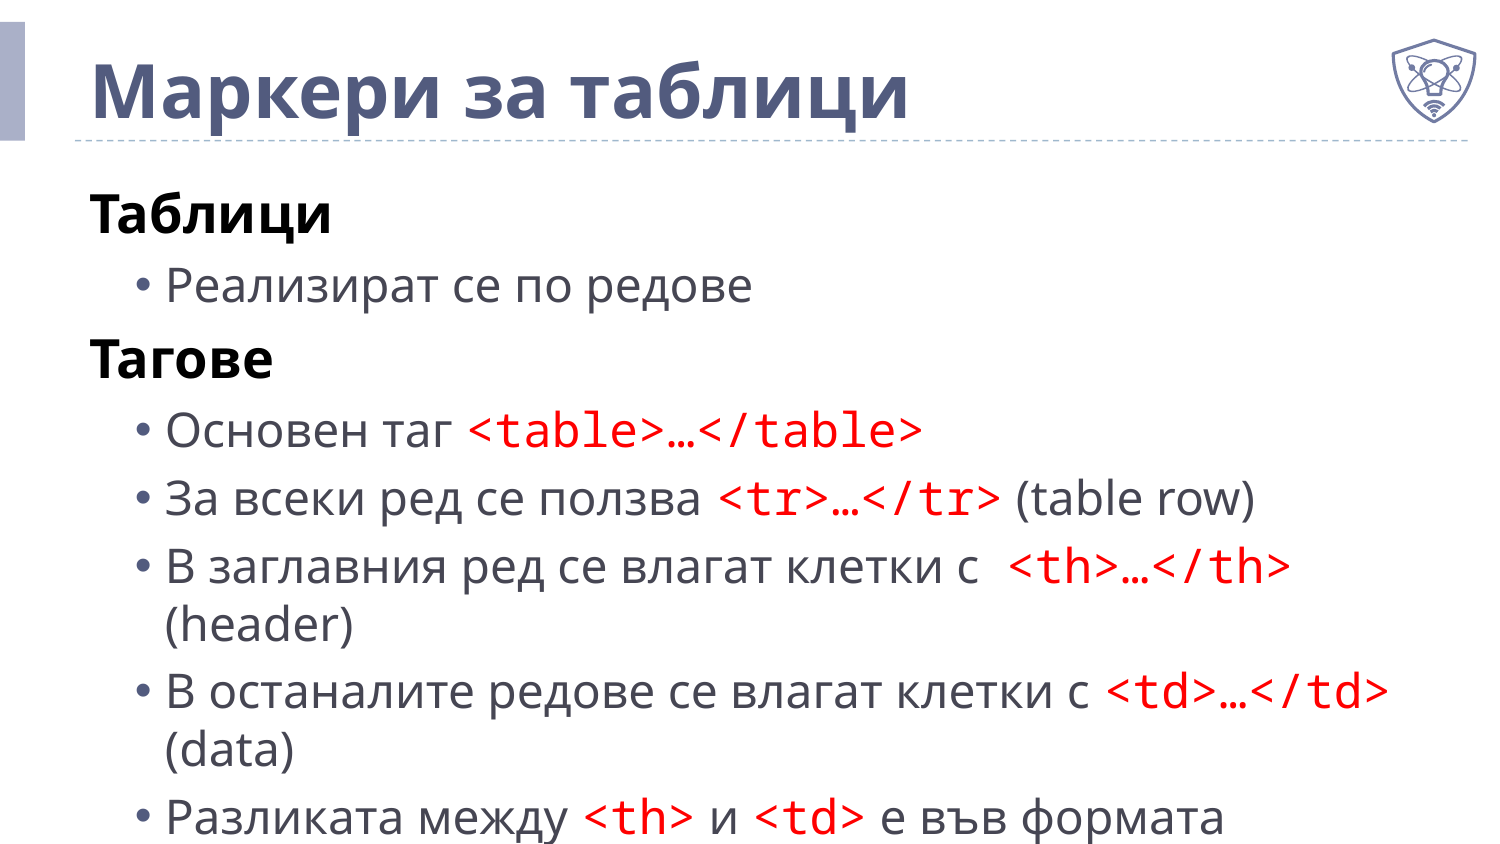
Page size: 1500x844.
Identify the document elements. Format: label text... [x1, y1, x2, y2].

list Таблици Реализират се по редове Тагове Основен таг <table>…</table> За всеки ред се ползва <tr>…</tr> (table row) В заглавния ред се влагат клетки с <th>…</th> (header) В останалите редове се влагат клетки с <td>…</td> (data) Разликата между <th> и <td> е във формата [75, 171, 1475, 835]
title Маркери за таблици [75, 18, 1475, 141]
